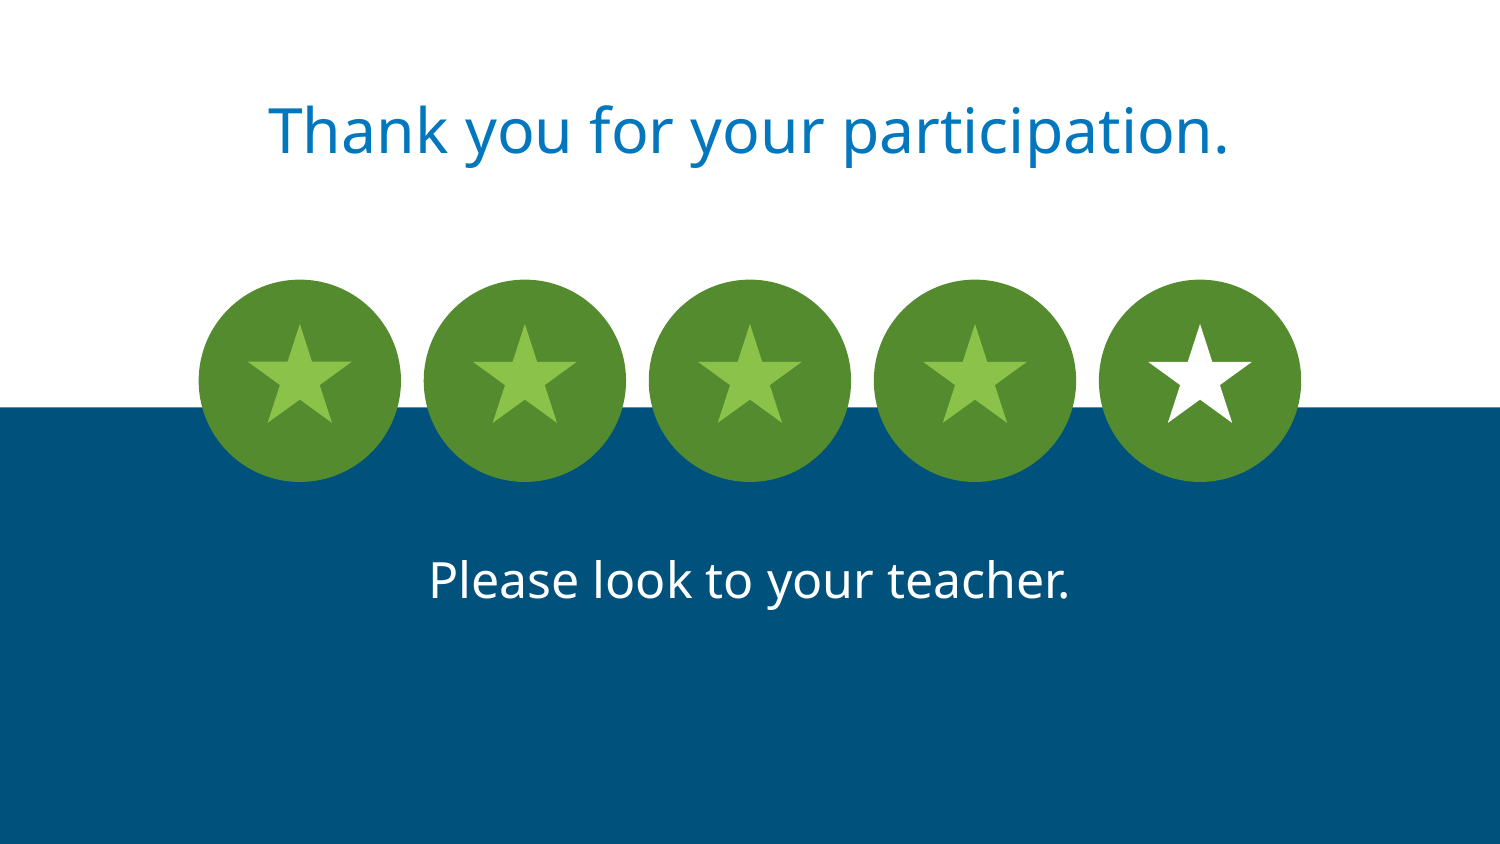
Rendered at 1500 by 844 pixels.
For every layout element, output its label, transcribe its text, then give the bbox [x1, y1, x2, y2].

title Thank you for your participation. [51, 61, 1449, 182]
text_box [0, 0, 1500, 408]
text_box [198, 279, 402, 483]
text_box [648, 279, 852, 483]
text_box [423, 279, 627, 483]
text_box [873, 279, 1077, 483]
list Please look to your teacher. [51, 524, 1449, 789]
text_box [1098, 279, 1302, 483]
